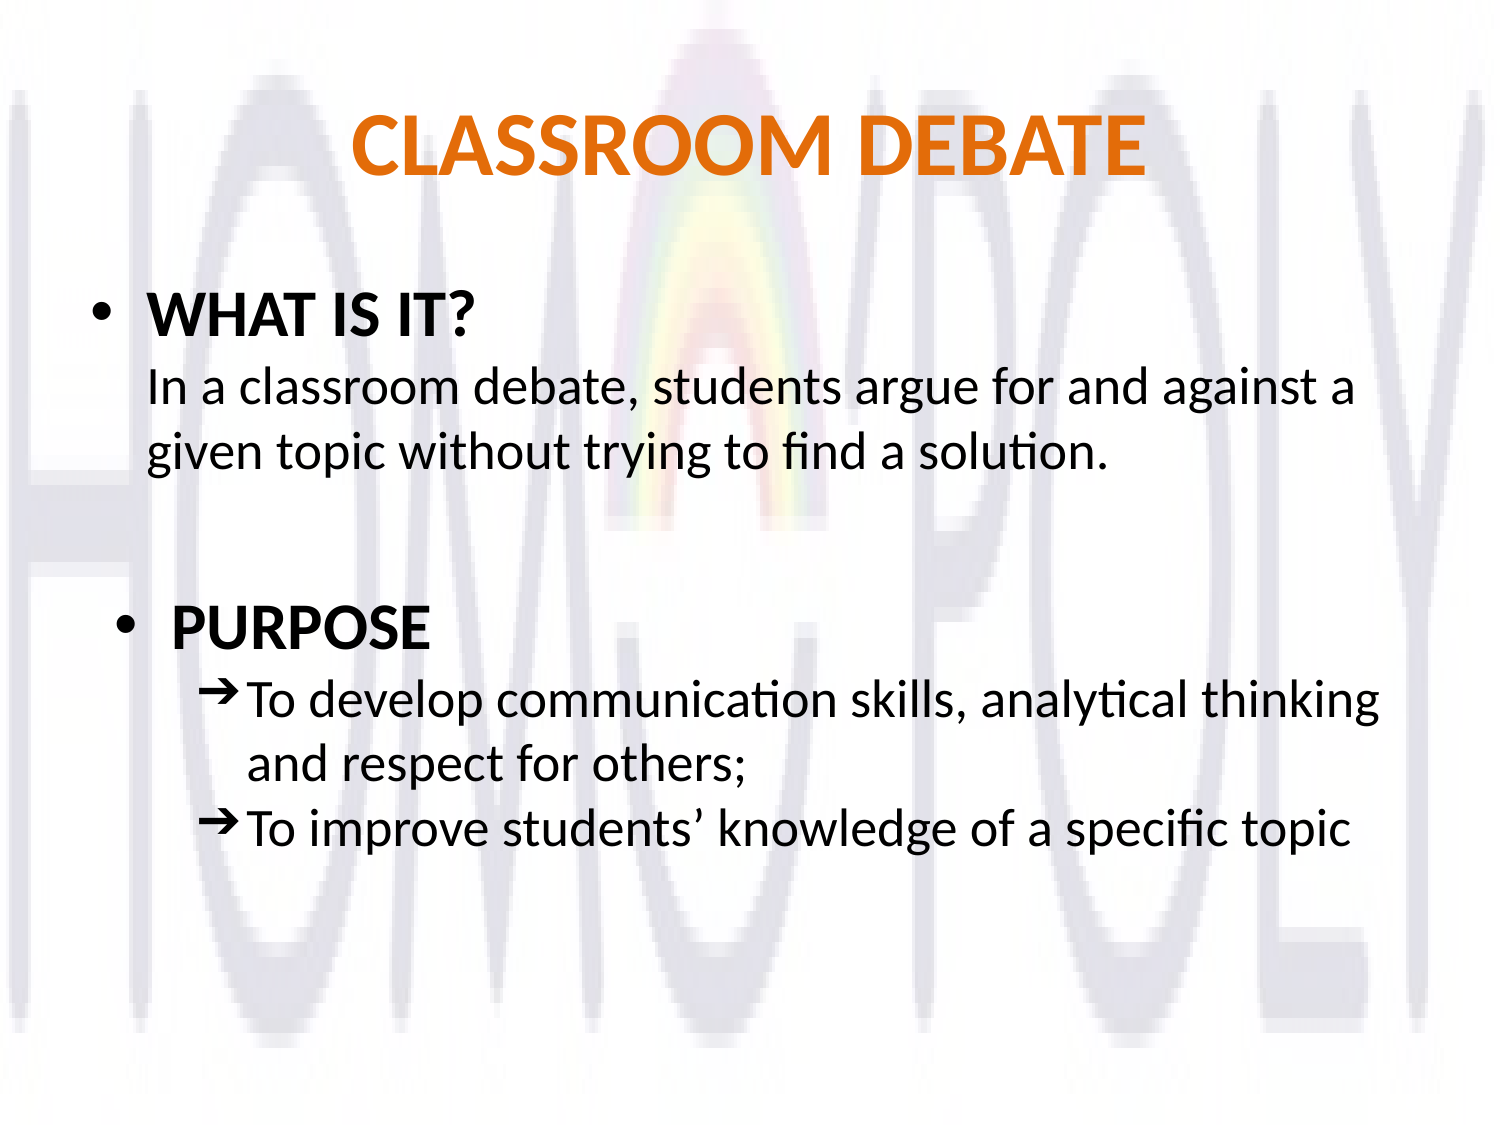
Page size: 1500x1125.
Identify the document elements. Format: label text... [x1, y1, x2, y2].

title CLASSROOM DEBATE [75, 45, 1425, 233]
text_box PURPOSE To develop communication skills, analytical thinking and respect for others; To improve students’ knowledge of a specific topic [99, 575, 1450, 880]
list WHAT IS IT? In a classroom debate, students argue for and against a given topic without trying to find a solution. [75, 262, 1425, 457]
